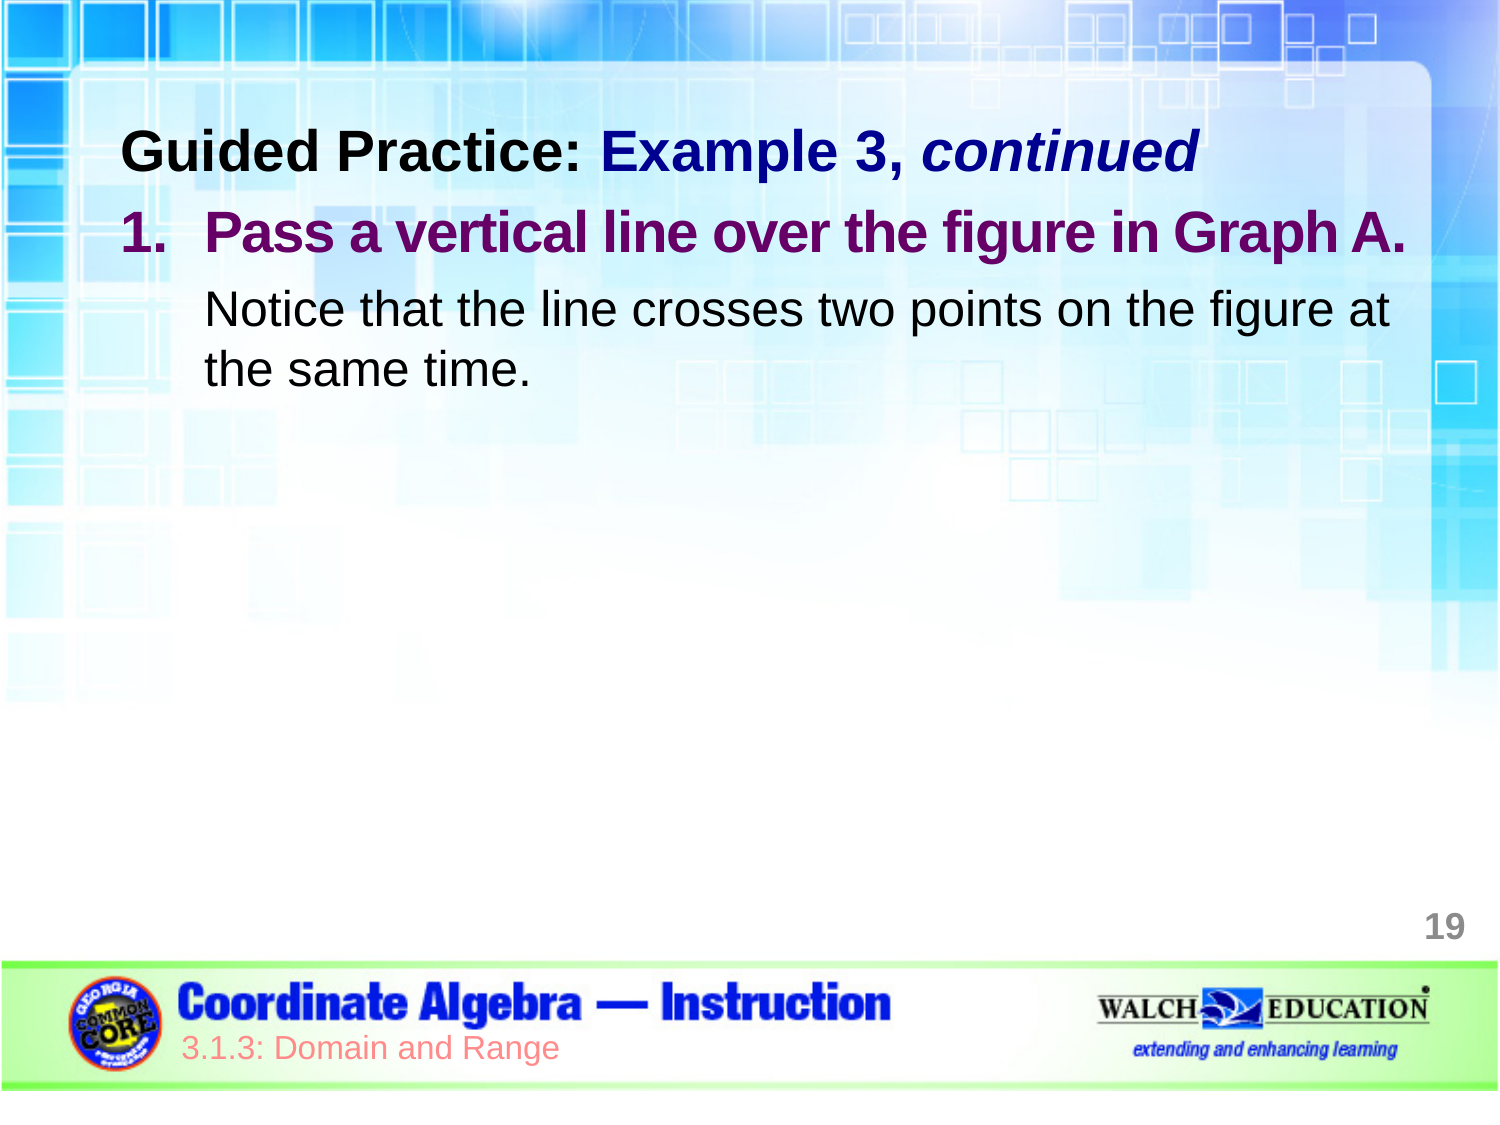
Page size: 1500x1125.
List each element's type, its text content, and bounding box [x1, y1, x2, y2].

slide_number 19 [1361, 901, 1481, 949]
subtitle Guided Practice: Example 3, continued Pass a vertical line over the figure in Graph A. Notice that the line crosses two points on the figure at the same time. [105, 105, 1423, 925]
footer 3.1.3: Domain and Range [166, 1024, 1080, 1069]
picture [1, 0, 1500, 1091]
